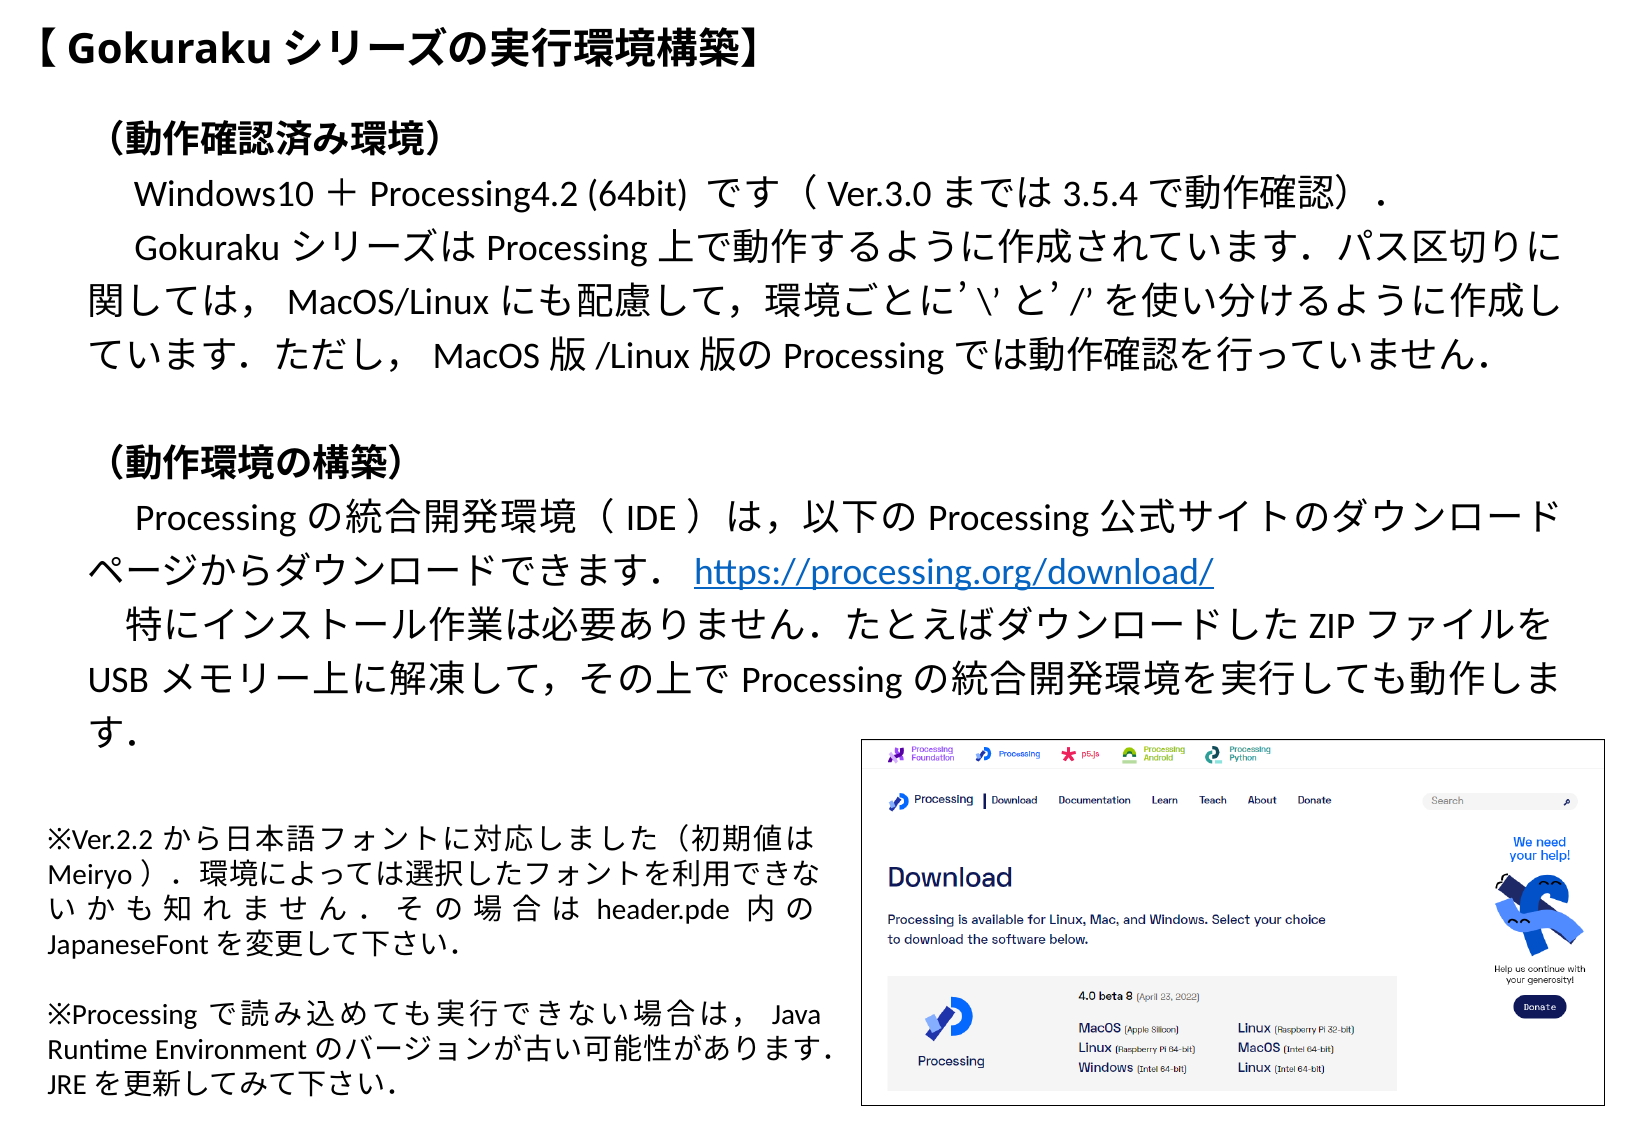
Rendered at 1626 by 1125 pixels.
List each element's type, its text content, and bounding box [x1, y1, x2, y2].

picture [861, 739, 1605, 1106]
title 【Gokurakuシリーズの実行環境構築】 [0, 0, 1625, 101]
text_box ※Ver.2.2から日本語フォントに対応しました（初期値はMeiryo）．環境によっては選択したフォントを利用できないかも知れません．その場合はheader.pde内のJapaneseFontを変更して下さい． ※Processingで読み込めても実行できない場合は，Java Runtime Environmentのバージョンが古い可能性があります．JREを更新してみて下さい． [32, 812, 837, 1108]
text_box （動作確認済み環境） Windows10＋Processing4.2 (64bit) です（Ver.3.0までは3.5.4で動作確認）． GokurakuシリーズはProcessing上で動作するように作成されています．パス区切りに関しては，MacOS/Linuxにも配慮して，環境ごとに’\’と’/’を使い分けるように作成しています．ただし，MacOS版/Linux版のProcessingでは動作確認を行っていません． （動作環境の構築） Processingの統合開発環境（IDE）は，以下のProcessing公式サイトのダウンロードページからダウンロードできます．https://processing.org/download/ 特にインストール作業は必要ありません．たとえばダウンロードしたZIPファイルをUSBメモリー上に解凍して，その上でProcessingの統合開発環境を実行しても動作します． [72, 98, 1578, 761]
